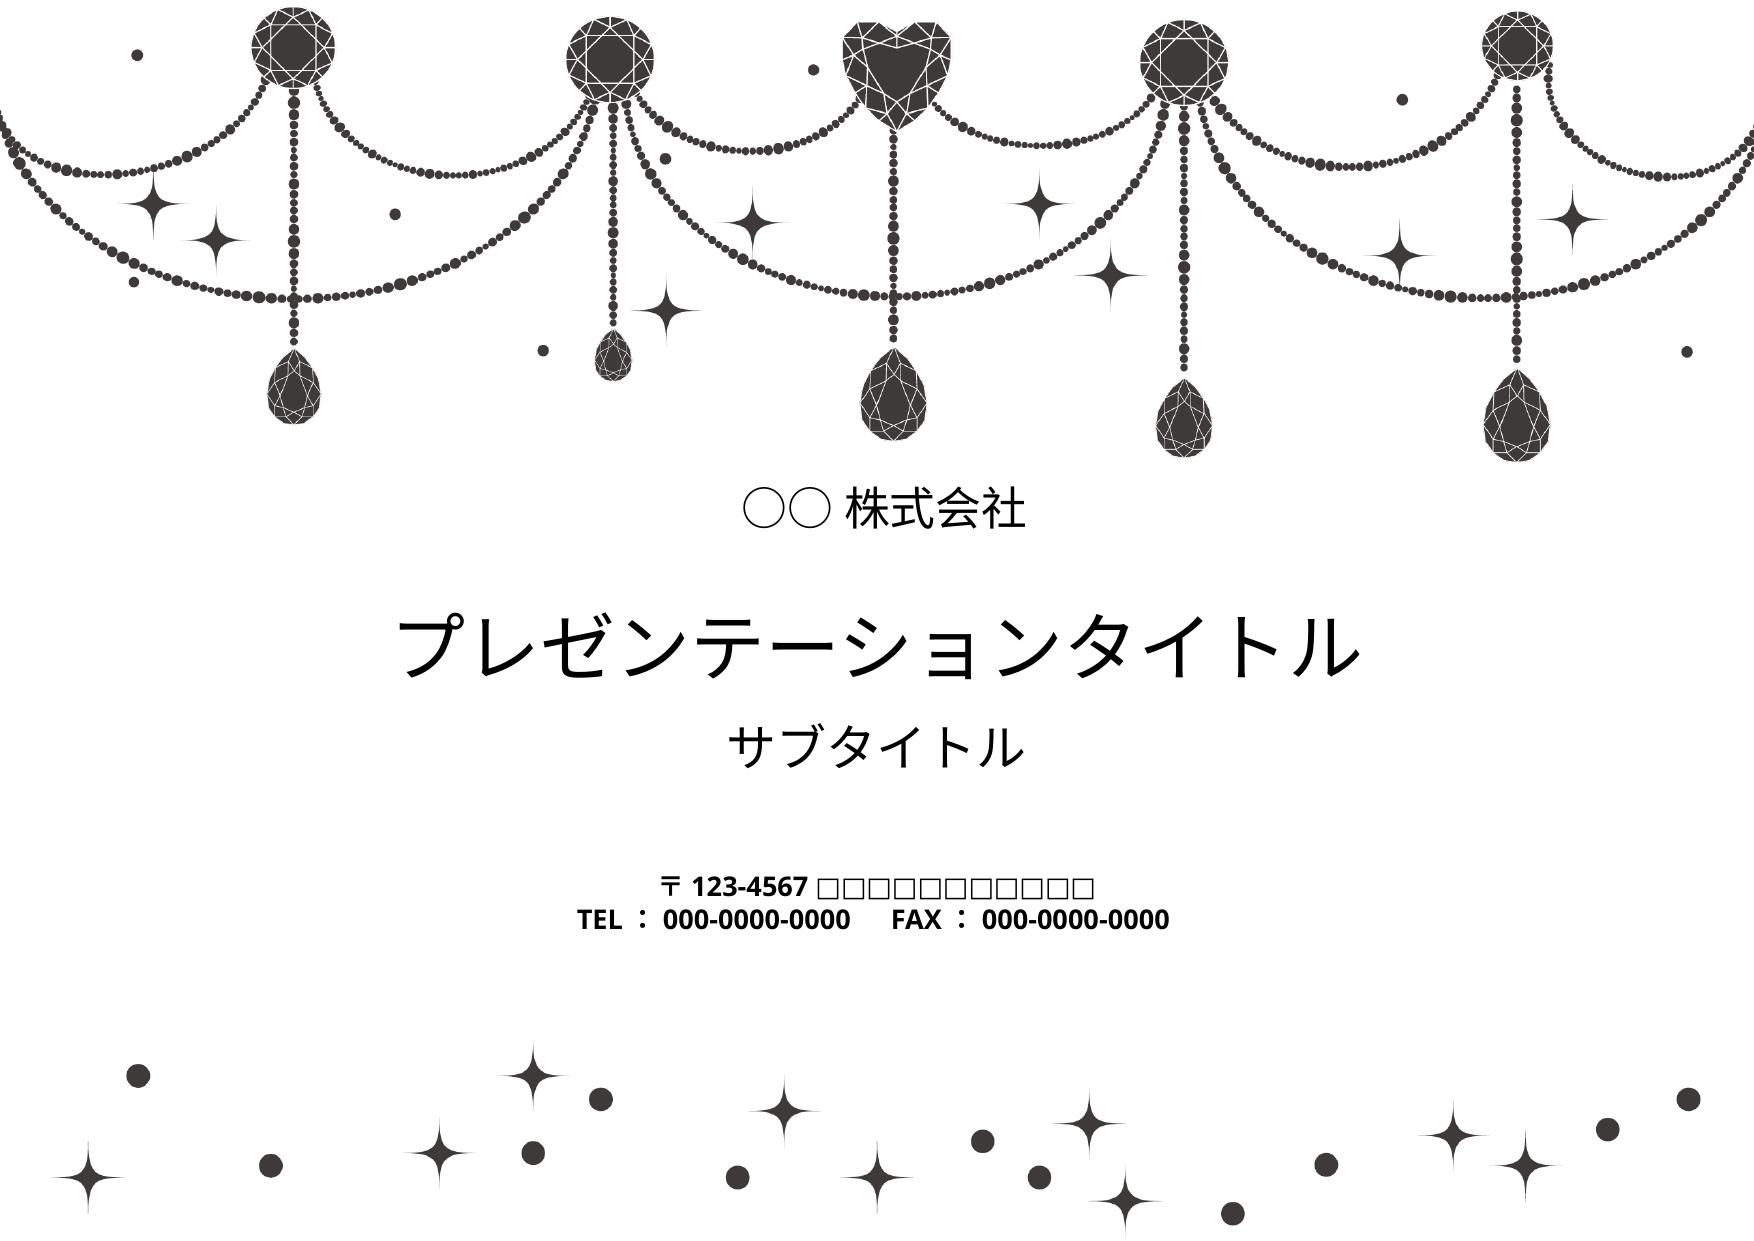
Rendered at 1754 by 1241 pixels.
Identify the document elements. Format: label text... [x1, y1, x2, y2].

text_box プレゼンテーションタイトル [256, 511, 1497, 780]
picture [0, 0, 1754, 1241]
text_box サブタイトル [263, 708, 1491, 803]
text_box 〒123-4567 □□□□□□□□□□□ TEL：000-0000-0000 FAX：000-0000-0000 [554, 862, 1200, 942]
text_box ○○株式会社 [711, 472, 1042, 543]
